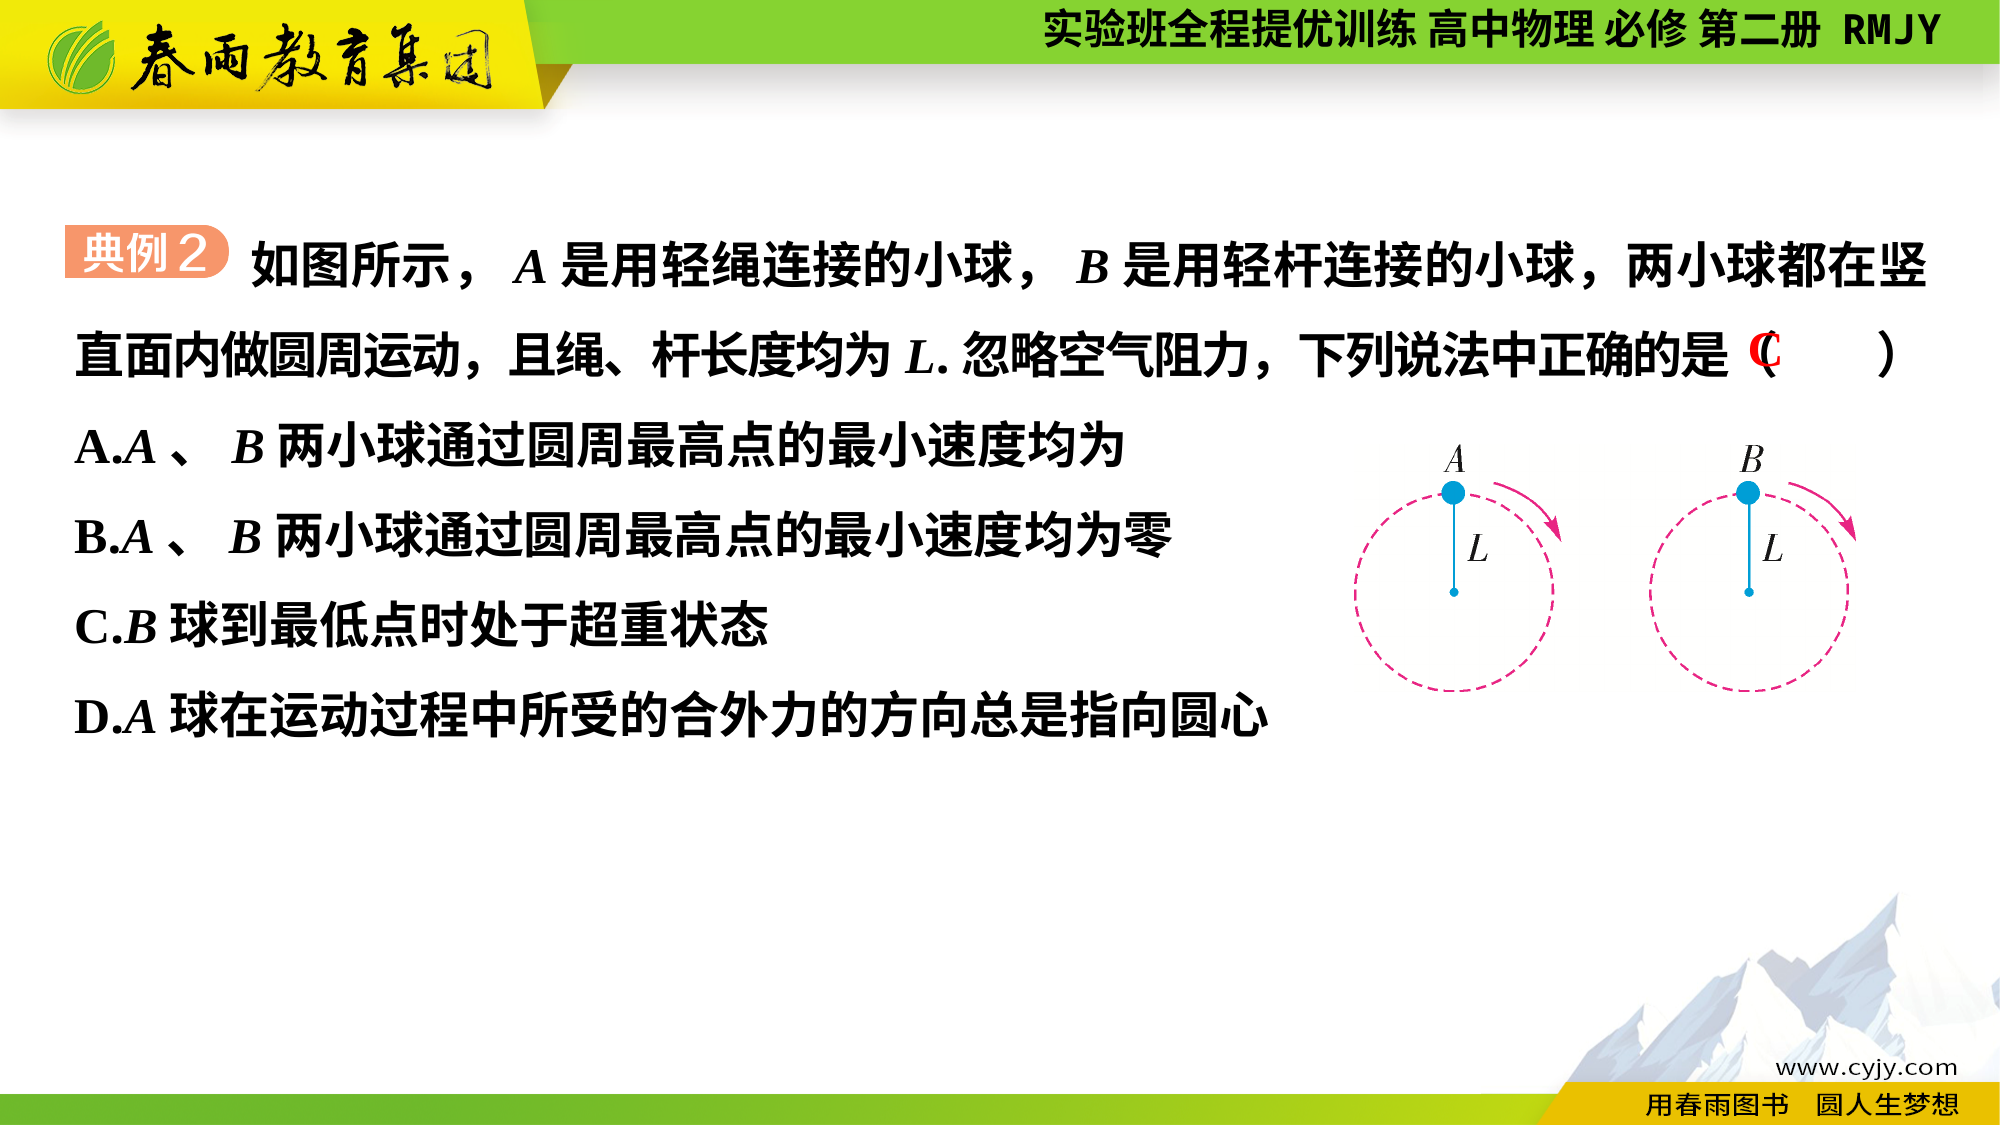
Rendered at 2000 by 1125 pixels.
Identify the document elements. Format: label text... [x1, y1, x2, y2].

picture [0, 0, 2000, 1125]
text_box C [1732, 278, 1799, 384]
